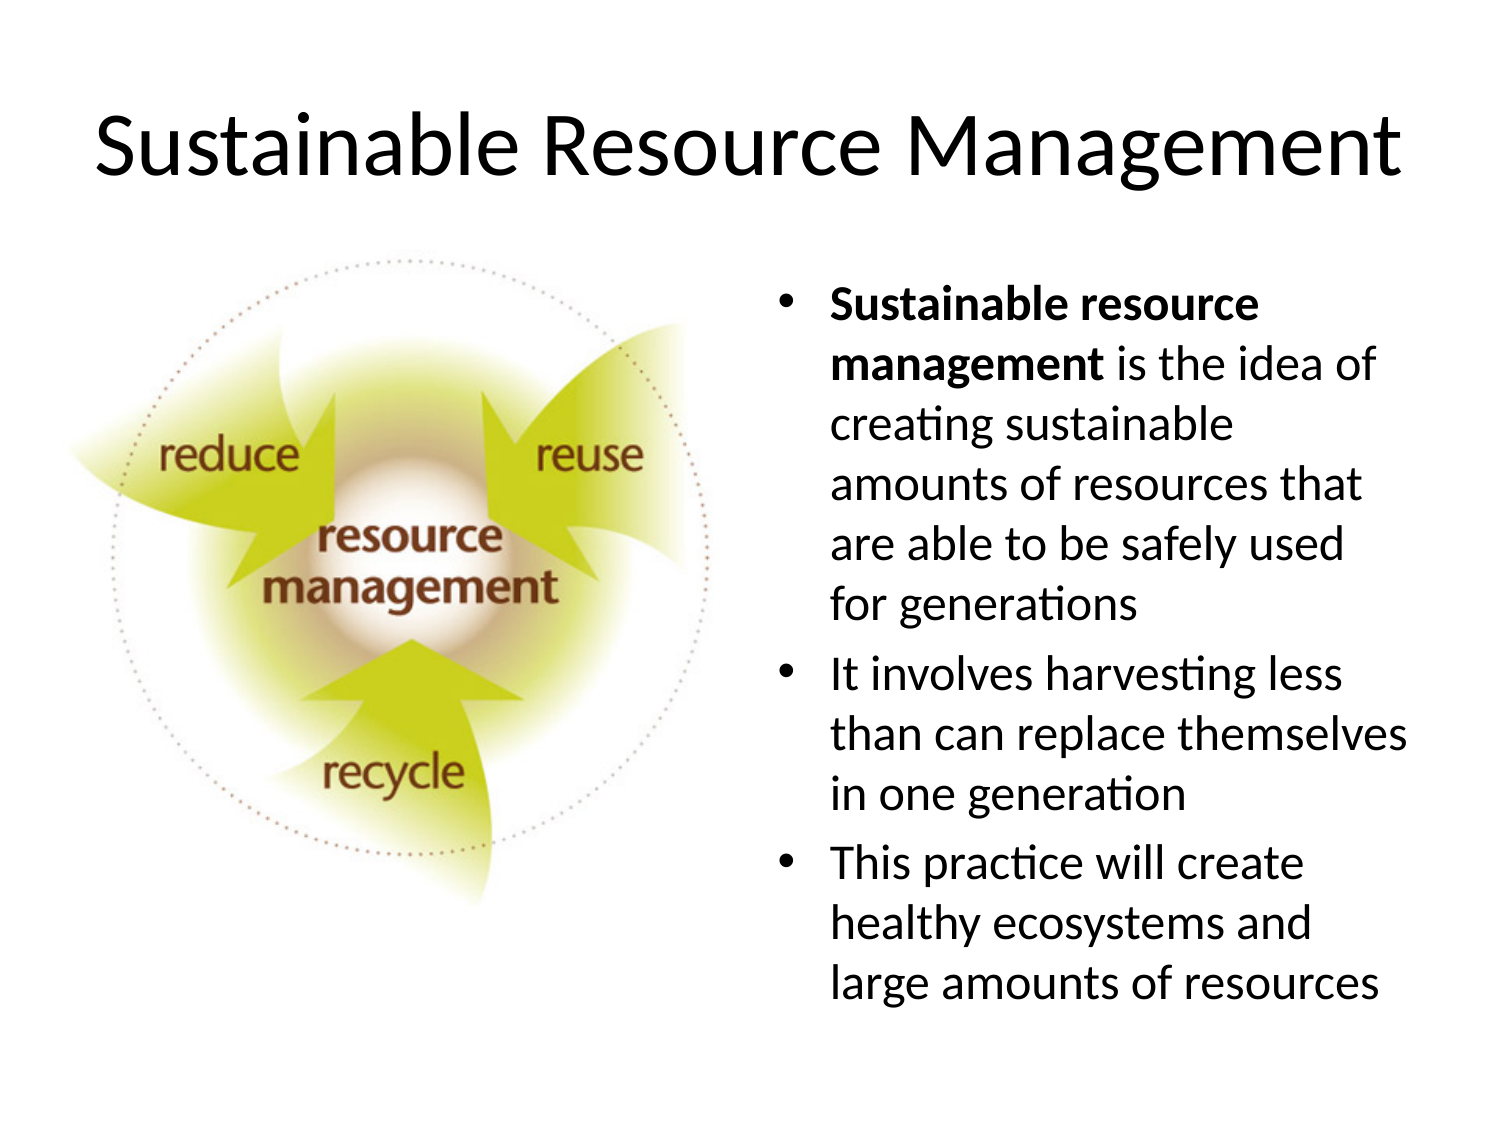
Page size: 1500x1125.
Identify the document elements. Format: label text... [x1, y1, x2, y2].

list Sustainable resource management is the idea of creating sustainable amounts of resources that are able to be safely used for generations It involves harvesting less than can replace themselves in one generation This practice will create healthy ecosystems and large amounts of resources [762, 262, 1425, 1050]
title Sustainable Resource Management [75, 45, 1425, 233]
picture [62, 249, 735, 923]
